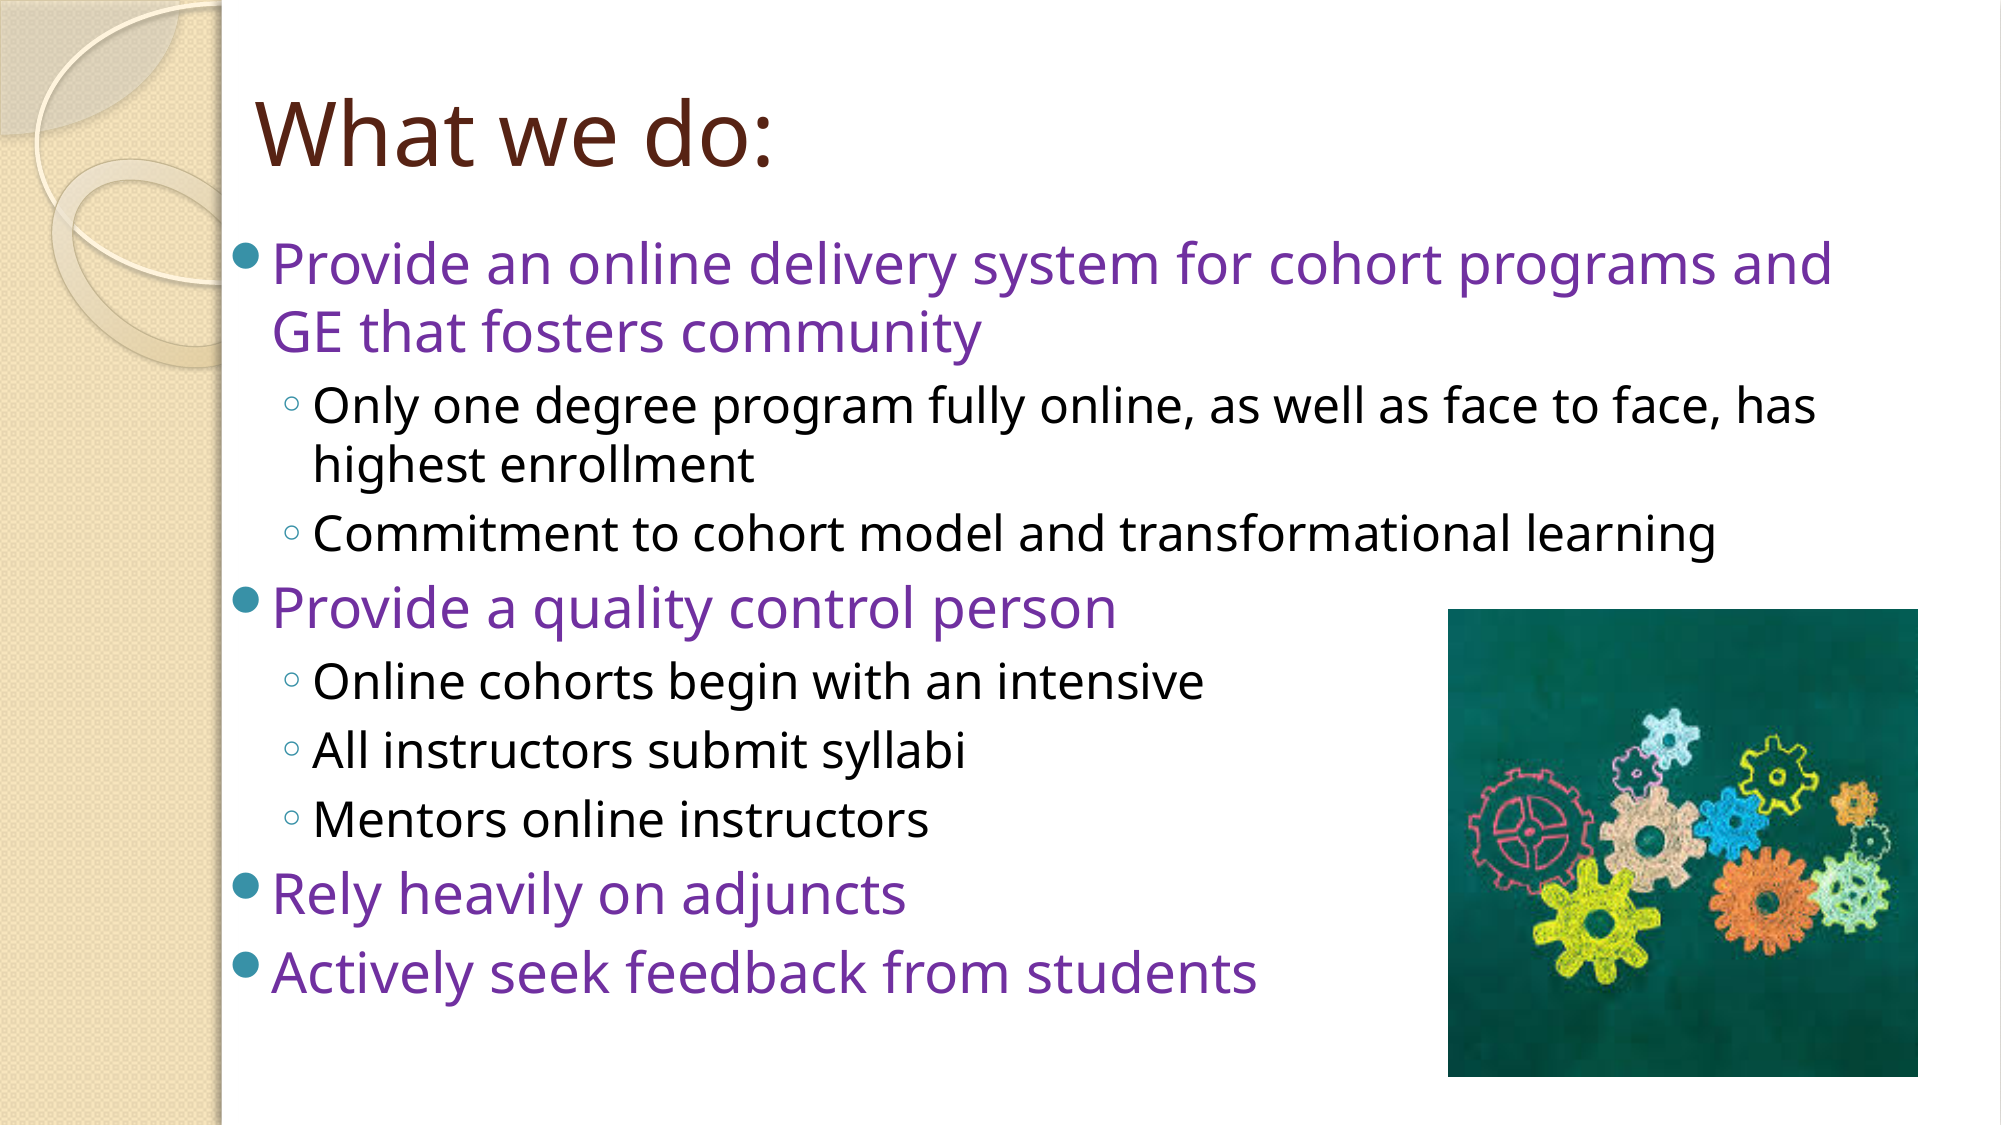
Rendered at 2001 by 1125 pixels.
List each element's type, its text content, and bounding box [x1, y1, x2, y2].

picture [1448, 609, 1918, 1077]
title What we do: [240, 56, 1965, 206]
list Provide an online delivery system for cohort programs and GE that fosters community Only one degree program fully online, as well as face to face, has highest enrollment Commitment to cohort model and transformational learning Provide a quality control person Online cohorts begin with an intensive All instructors submit syllabi Mentors online instructors Rely heavily on adjuncts Actively seek feedback from students [201, 220, 1863, 1014]
